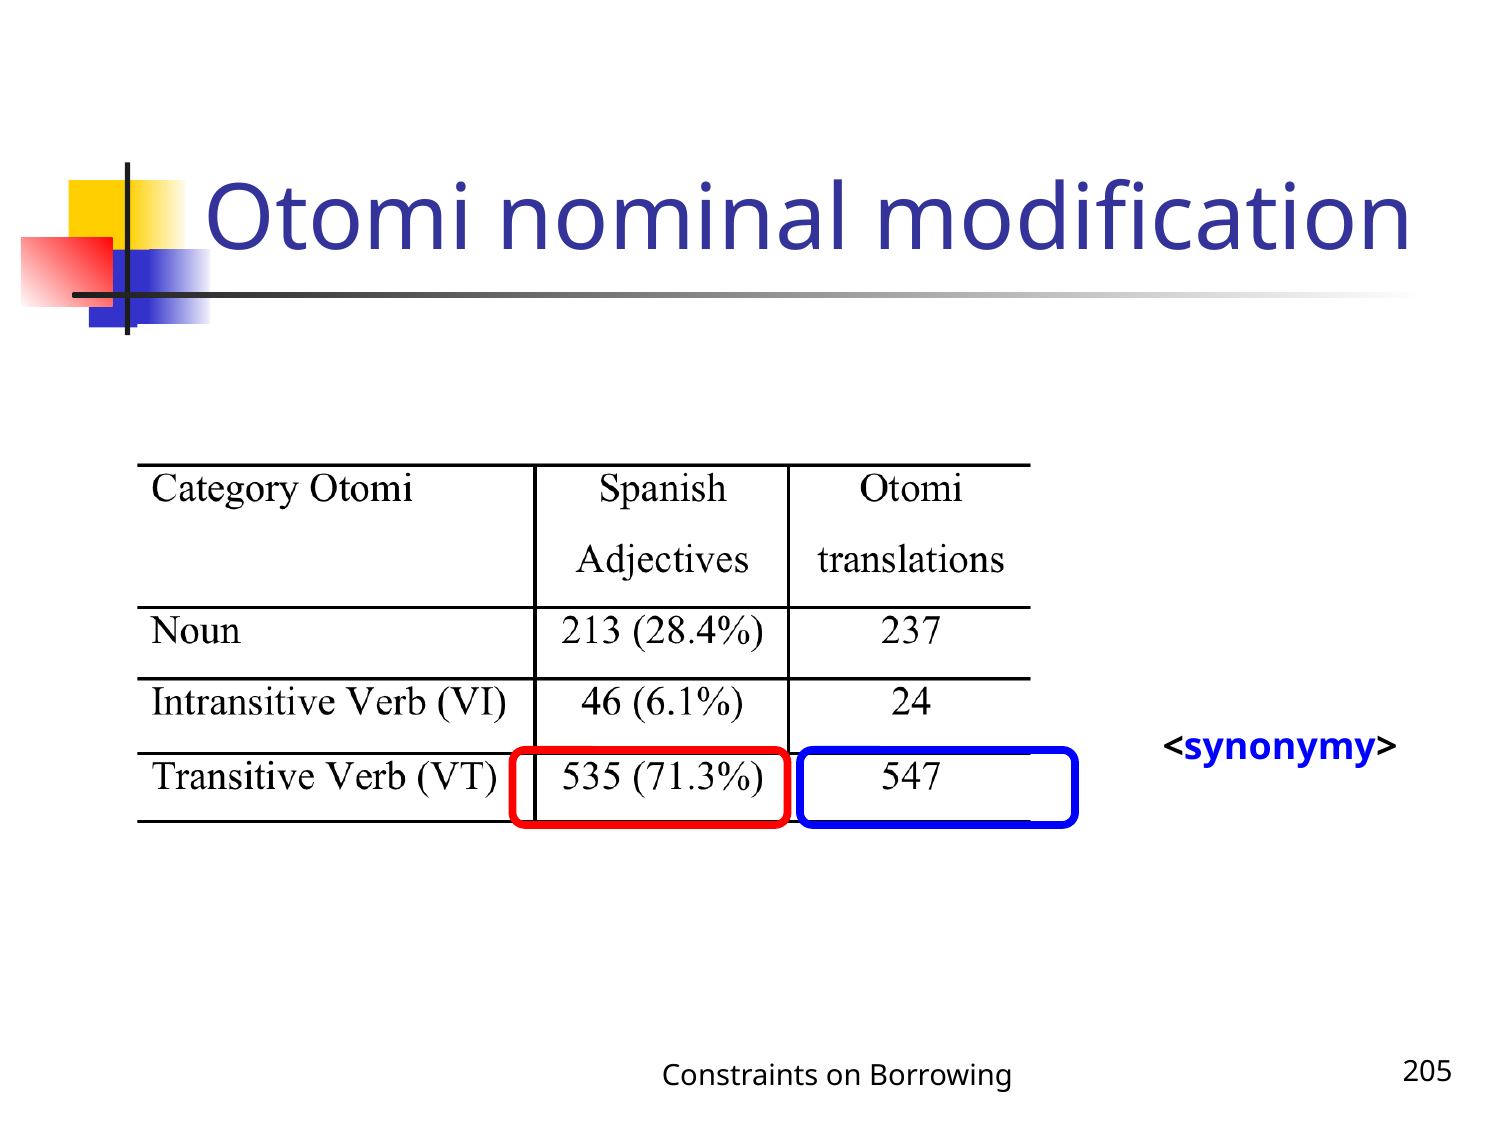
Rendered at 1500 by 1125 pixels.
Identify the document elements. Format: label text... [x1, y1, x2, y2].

footer Constraints on Borrowing [599, 1023, 1076, 1100]
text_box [137, 324, 1500, 964]
title Otomi nominal modification [188, 34, 1468, 276]
slide_number 205 [1154, 1023, 1468, 1100]
